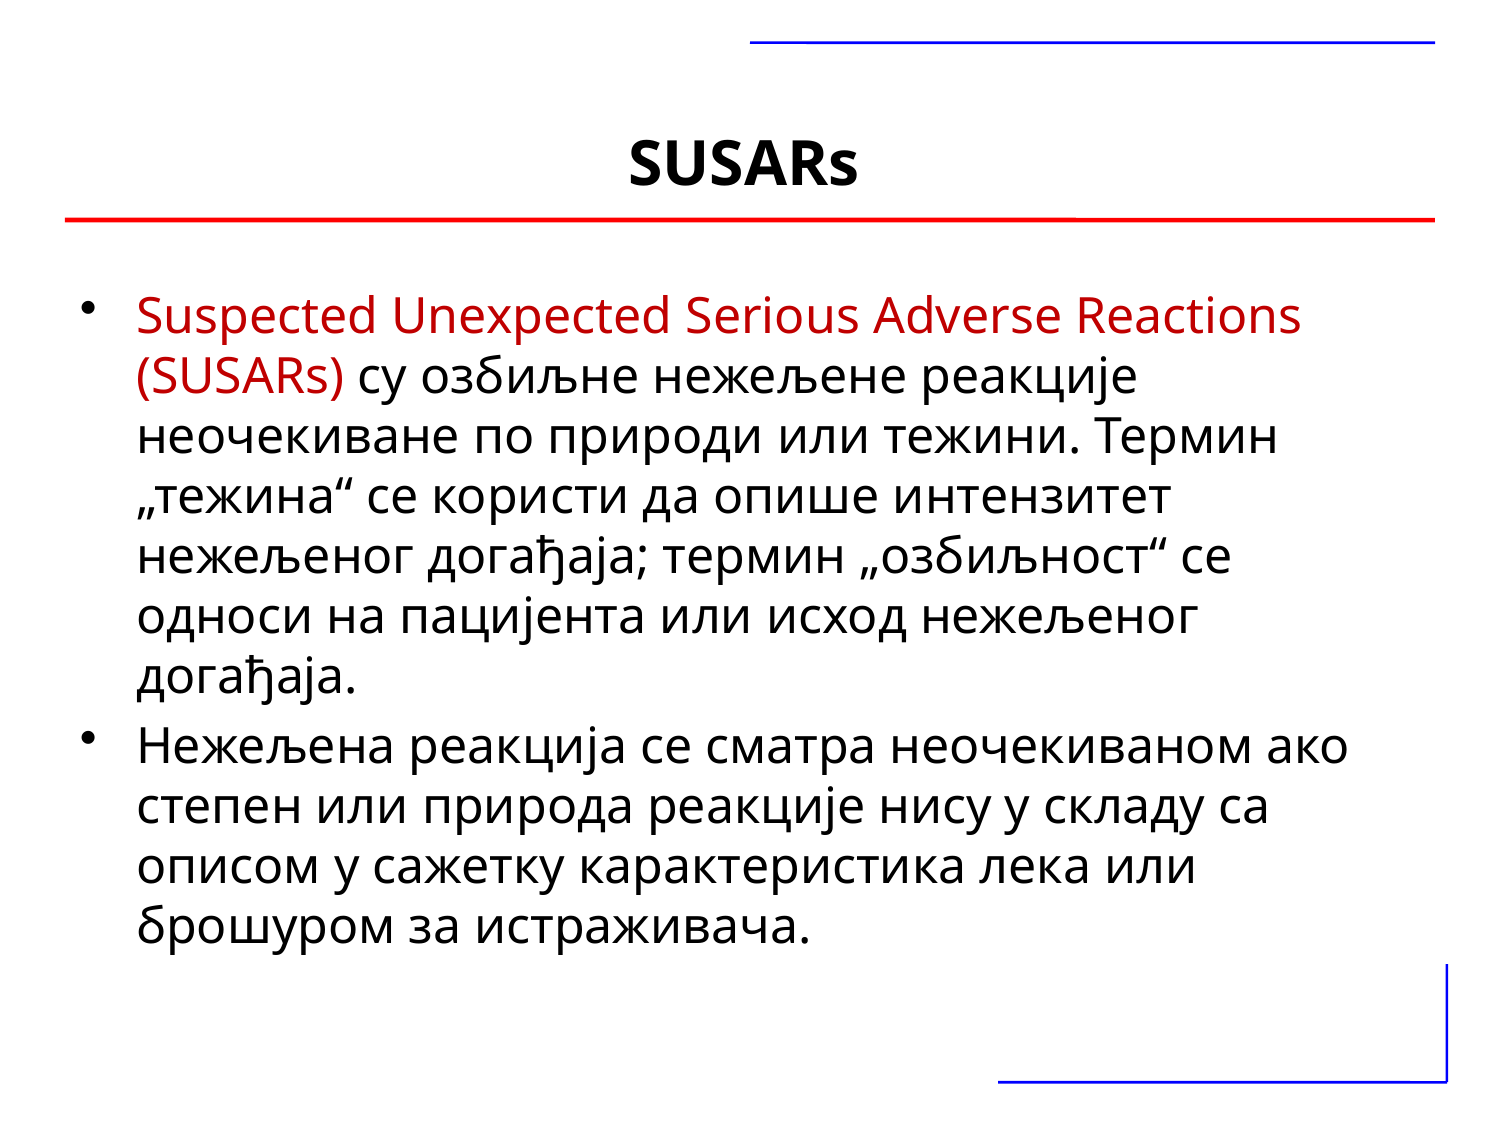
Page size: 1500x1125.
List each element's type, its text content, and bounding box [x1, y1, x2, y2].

list SUSARs Suspected Unexpected Serious Adverse Reactions (SUSARs) су озбиљне нежељене реакције неочекиване по природи или тежини. Термин „тежина“ се користи да опише интензитет нежељеног догађаја; термин „озбиљност“ се односи на пацијента или исход нежељеног догађаја. Нежељена реакција се сматра неочекиваном ако степен или природа реакције нису у складу са описом у сажетку карактеристика лека или брошуром за истраживача. [64, 42, 1424, 1083]
